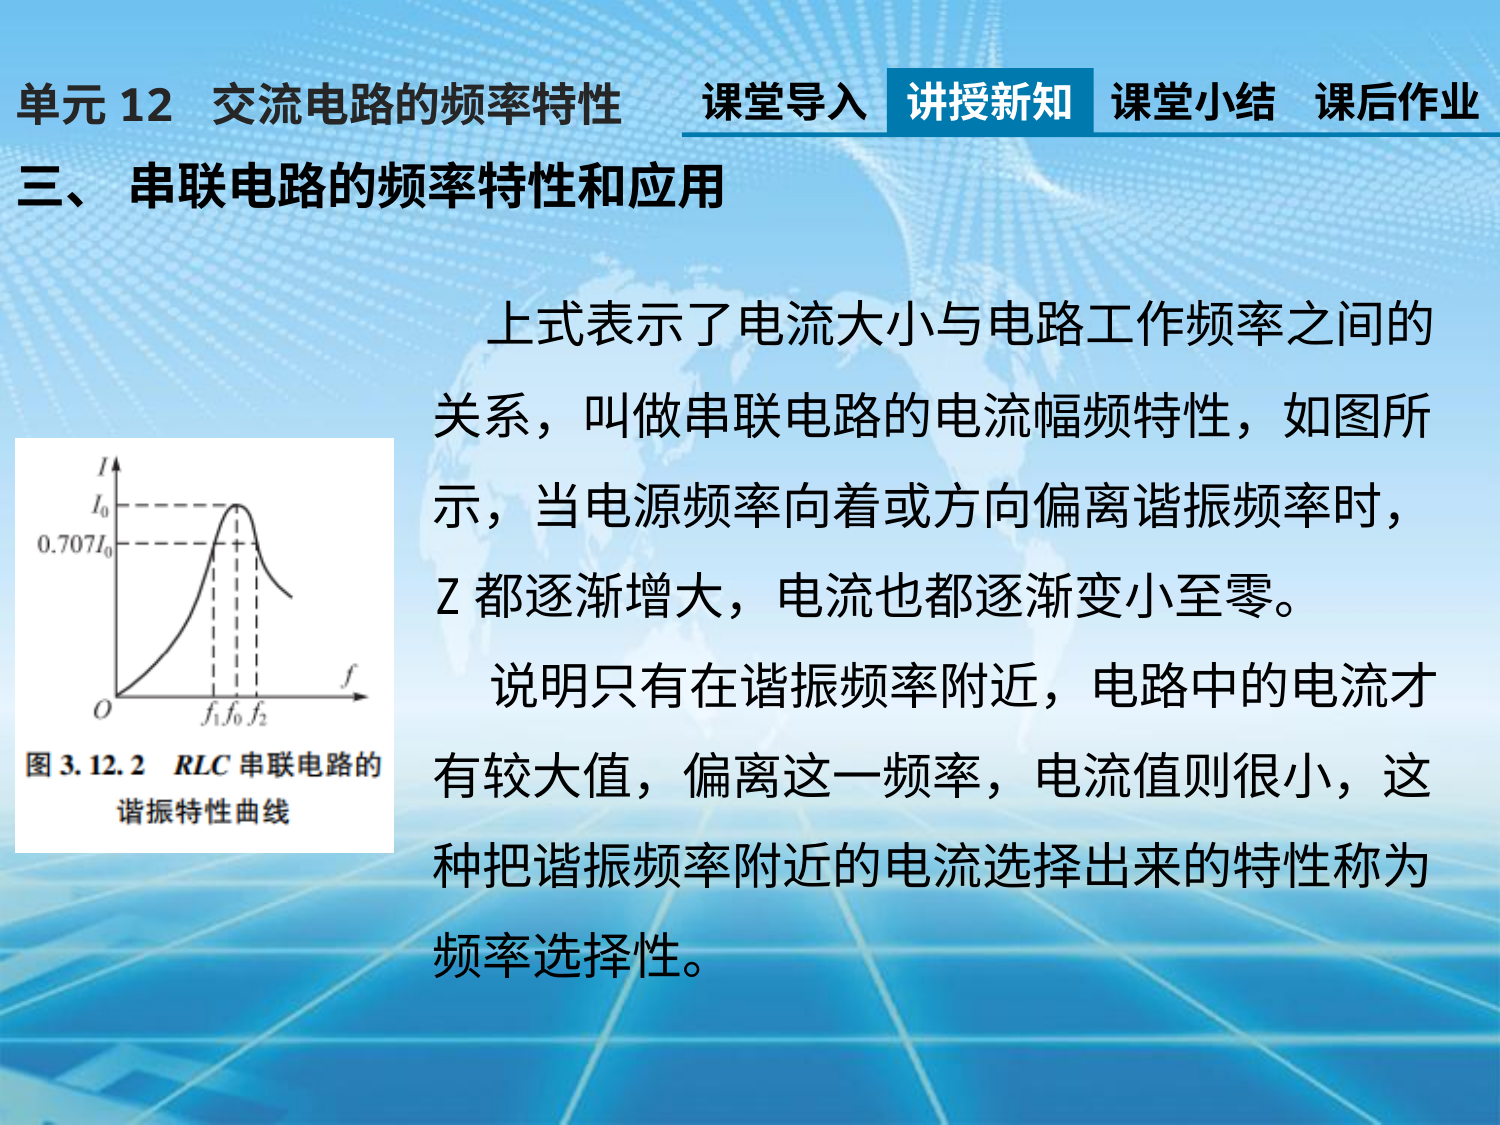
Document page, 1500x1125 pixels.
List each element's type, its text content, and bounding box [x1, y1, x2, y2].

text_box 三、 串联电路的频率特性和应用 [1, 147, 797, 237]
picture [0, 0, 1500, 1125]
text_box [1, 67, 1500, 139]
